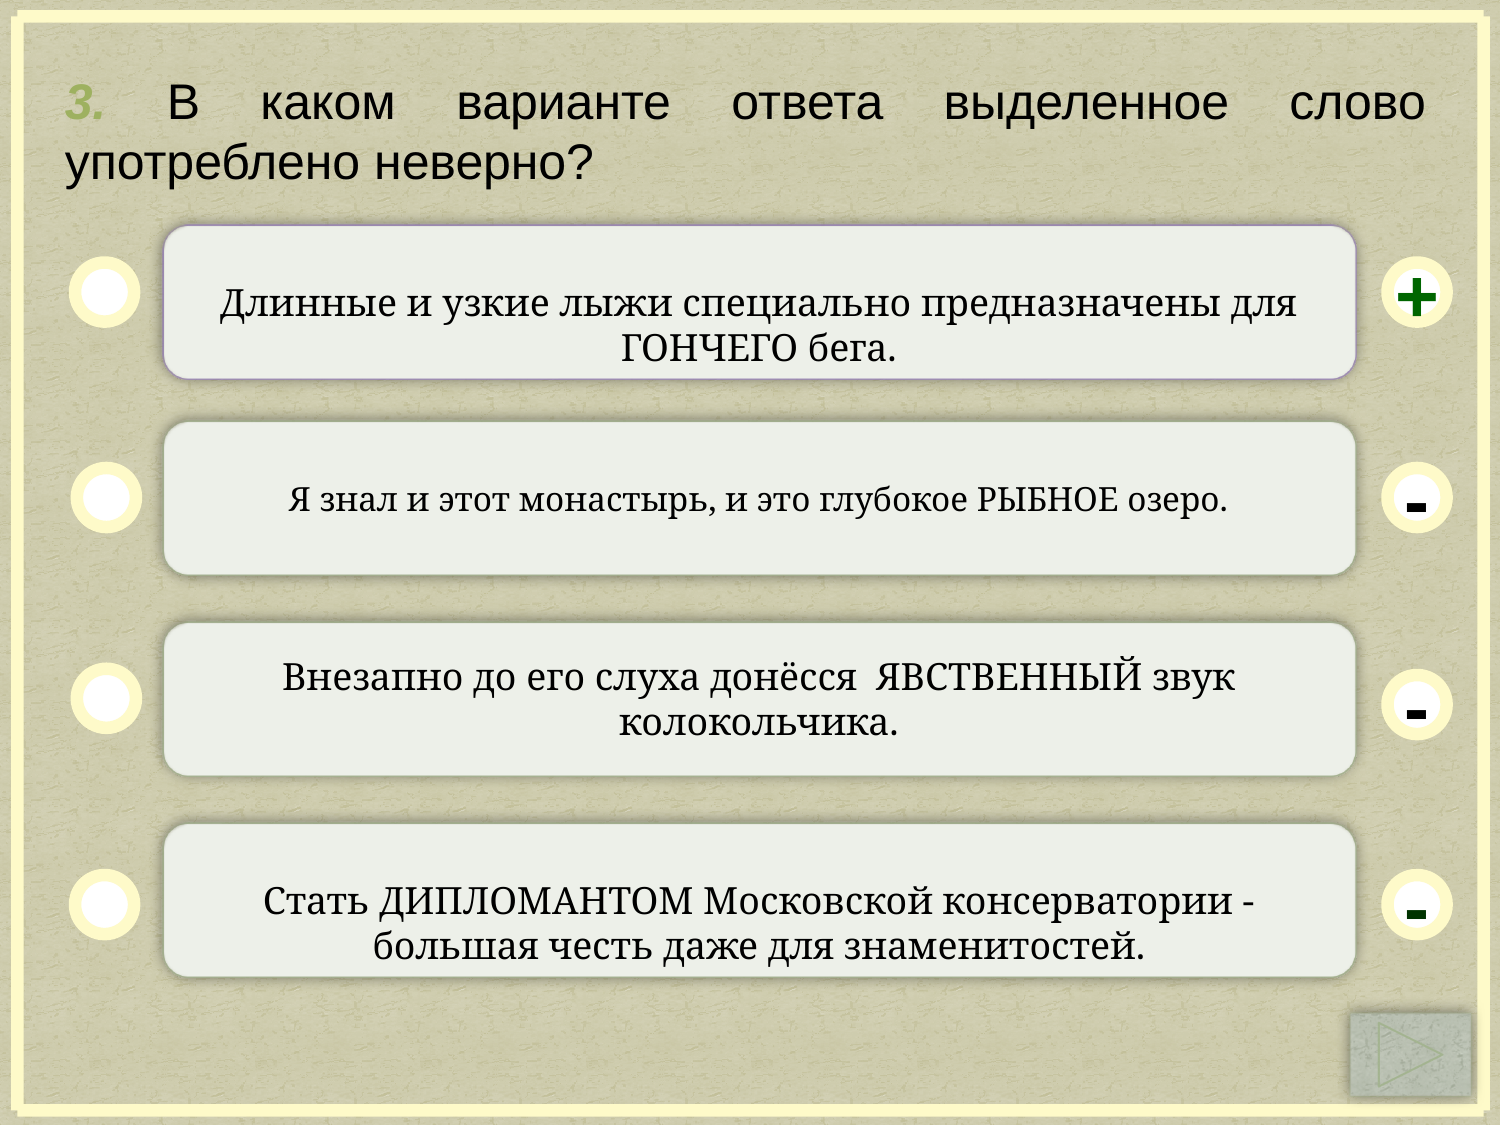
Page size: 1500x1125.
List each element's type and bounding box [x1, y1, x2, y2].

text_box [21, 20, 1481, 1108]
